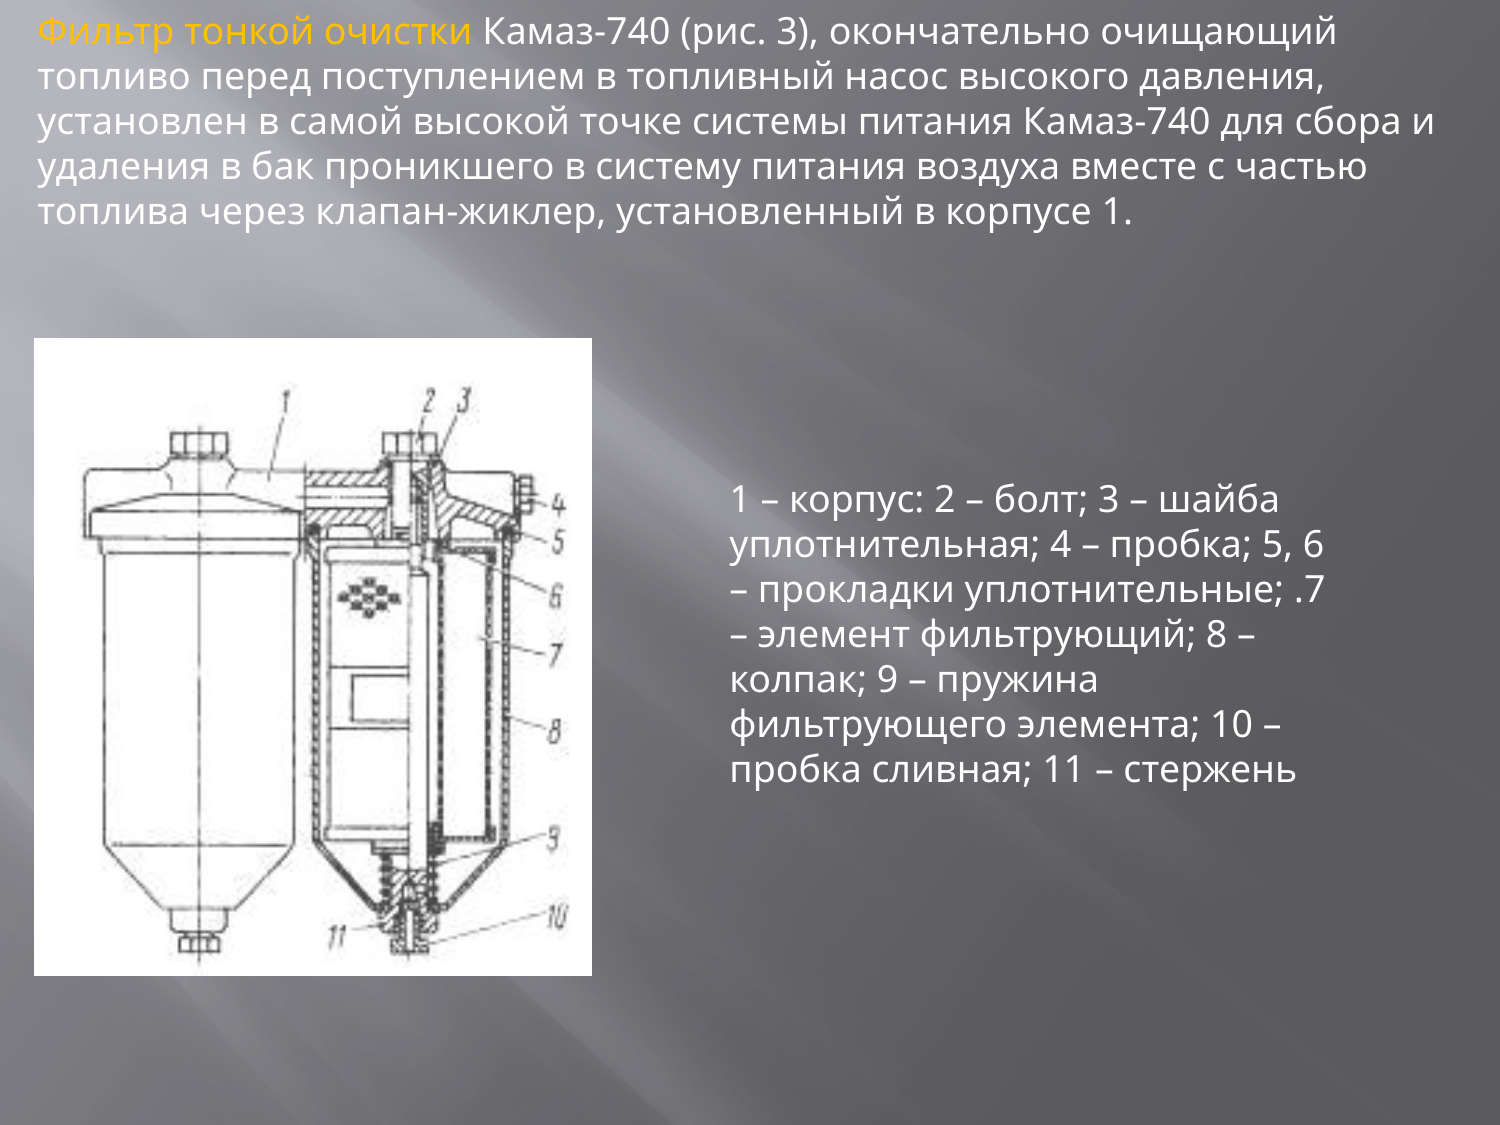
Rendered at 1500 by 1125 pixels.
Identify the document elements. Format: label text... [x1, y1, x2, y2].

list Фильтр тонкой очистки Камаз-740 (рис. 3), окончательно очищающий топливо перед поступлением в топливный насос высокого давления, установлен в самой высокой точке системы питания Камаз-740 для сбора и удаления в бак проникшего в систему питания воздуха вместе с частью топлива через клапан-жиклер, установленный в корпусе 1. [0, 0, 1500, 1125]
text_box 1 – корпус: 2 – болт; 3 – шайба уплотнительная; 4 – пробка; 5, 6 – прокладки уплотнительные; .7 – элемент фильтрующий; 8 – колпак; 9 – пружина фильтрующего элемента; 10 – пробка сливная; 11 – стержень [714, 467, 1347, 843]
picture [34, 337, 592, 977]
